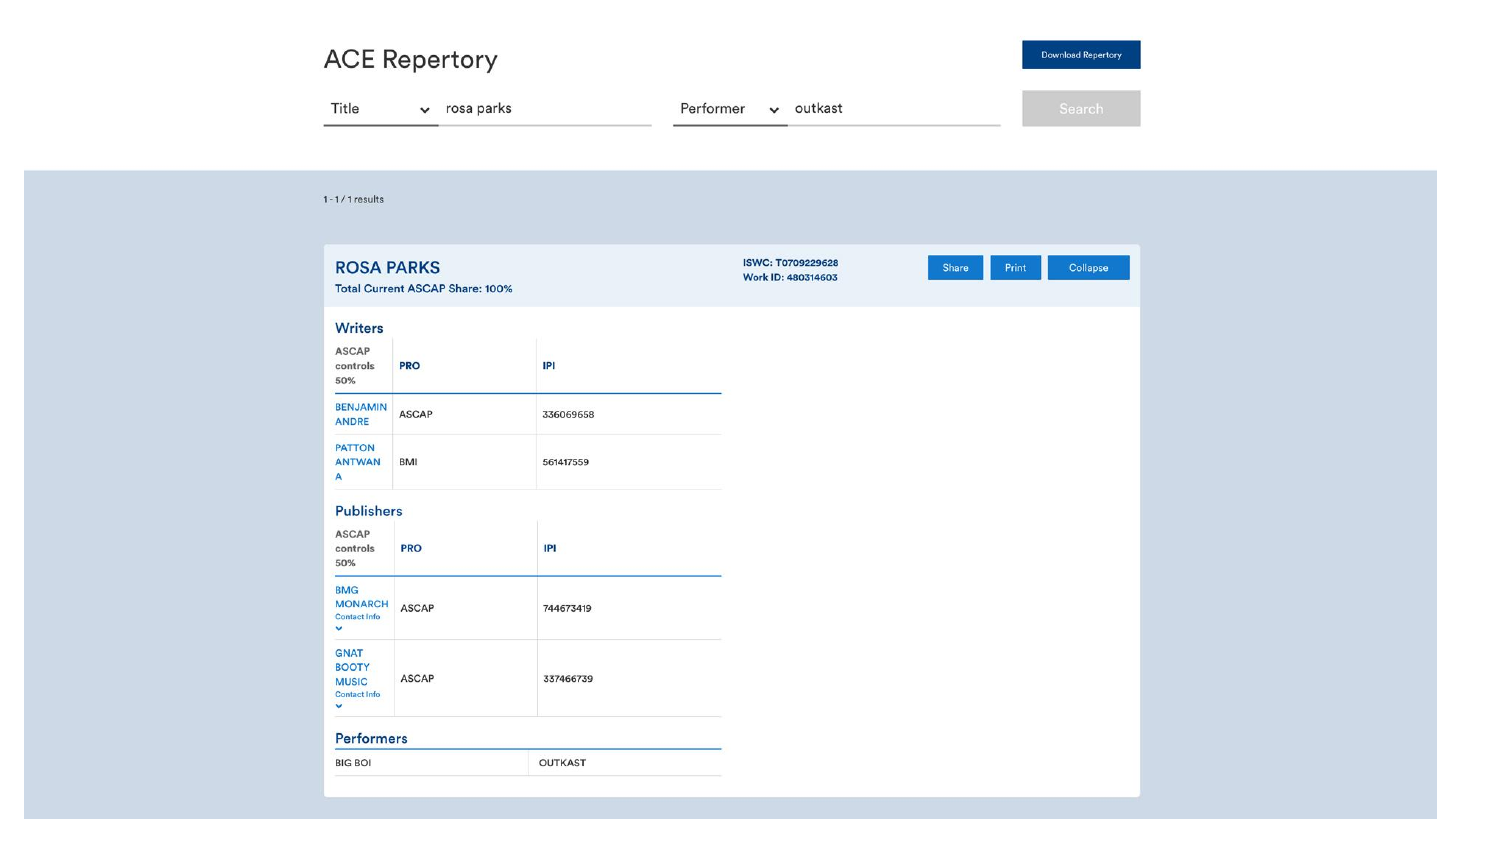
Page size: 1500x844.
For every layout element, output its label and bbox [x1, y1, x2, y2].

picture [24, 24, 1437, 819]
